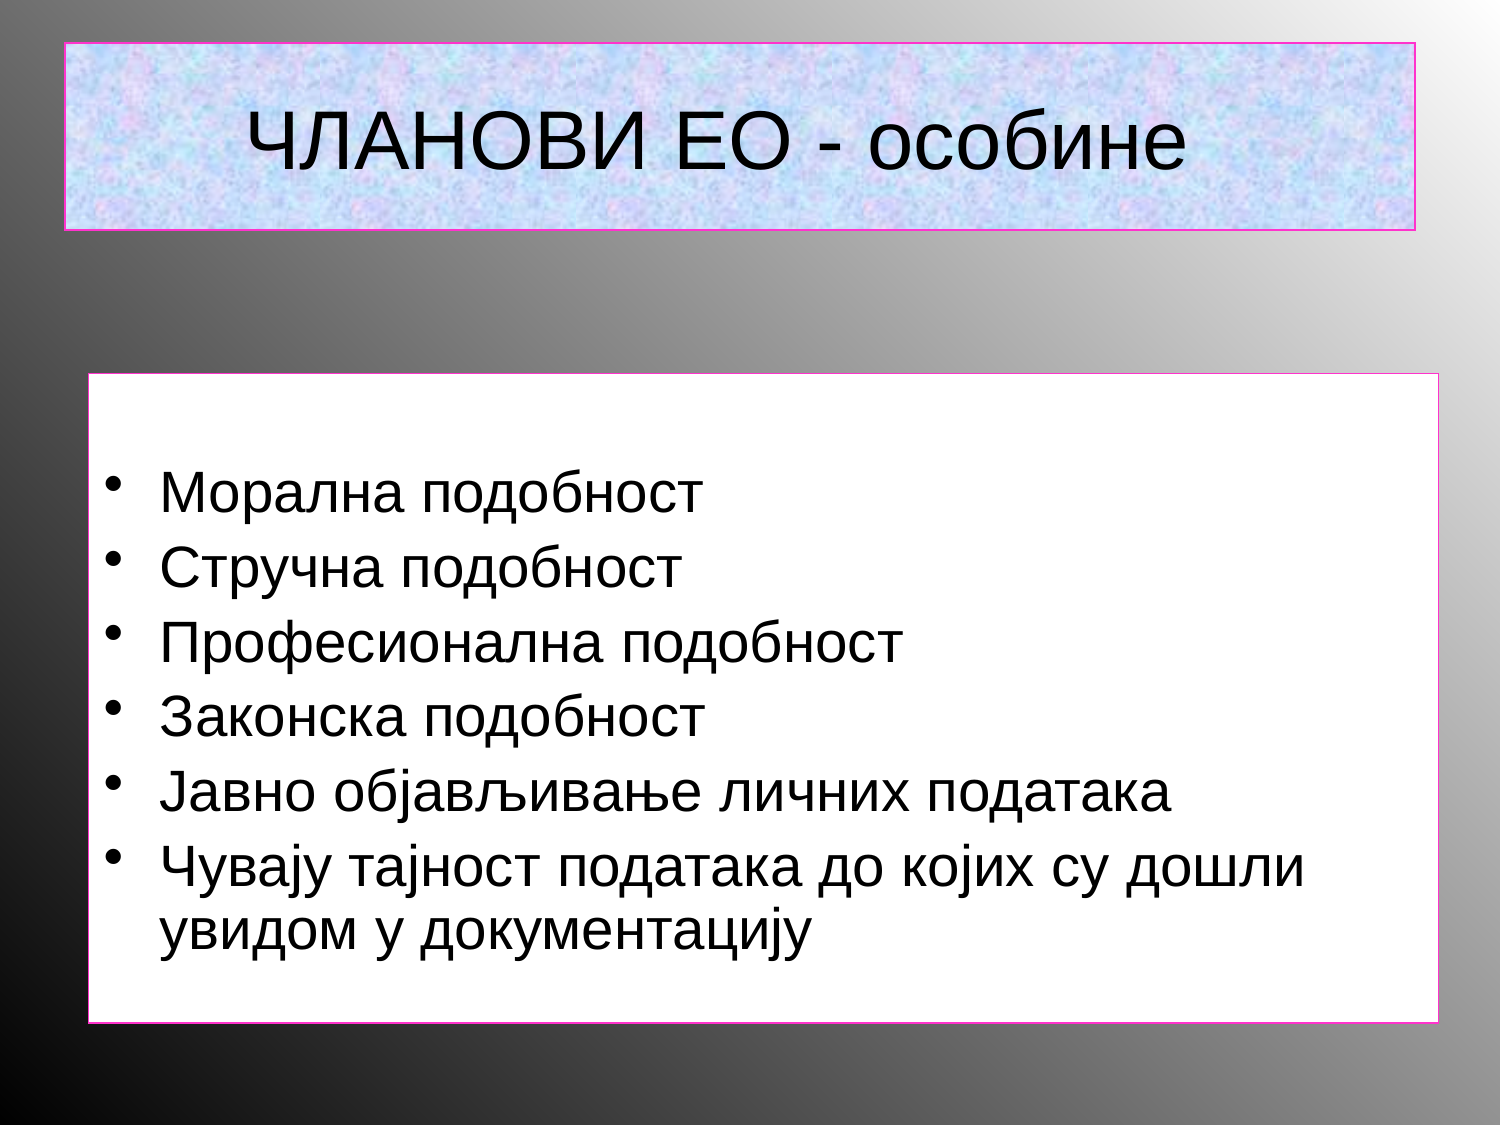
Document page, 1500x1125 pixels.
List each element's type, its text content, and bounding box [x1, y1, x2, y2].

list Морална подобност Стручна подобност Професионална подобност Законска подобност Јавно објављивање личних података Чувају тајност података до којих су дошли увидом у документацију [88, 373, 1439, 1024]
title ЧЛАНОВИ ЕО - особине [64, 42, 1416, 231]
